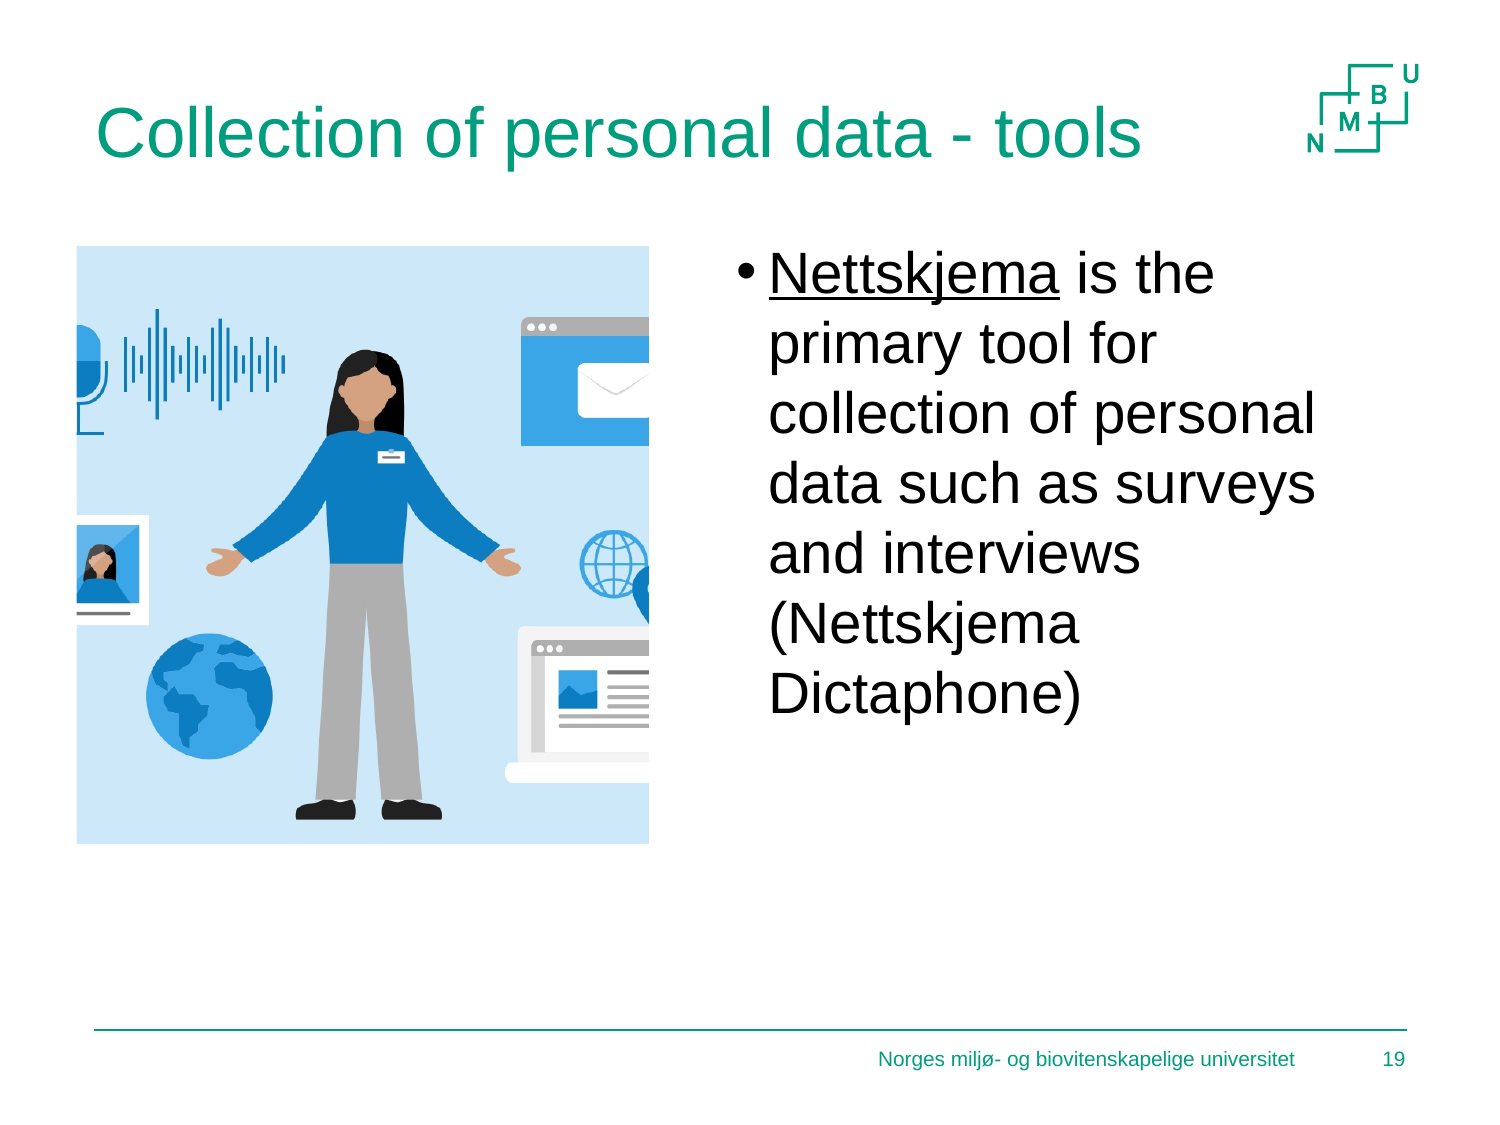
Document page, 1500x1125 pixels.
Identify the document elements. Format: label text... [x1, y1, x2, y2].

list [76, 246, 650, 845]
title Collection of personal data - tools [95, 71, 1214, 173]
list Nettskjema is the primary tool for collection of personal data such as surveys and interviews (Nettskjema Dictaphone) [736, 235, 1381, 956]
slide_number 19 [1356, 1045, 1406, 1071]
slide_number Norges miljø- og biovitenskapelige universitet [878, 1045, 1353, 1071]
